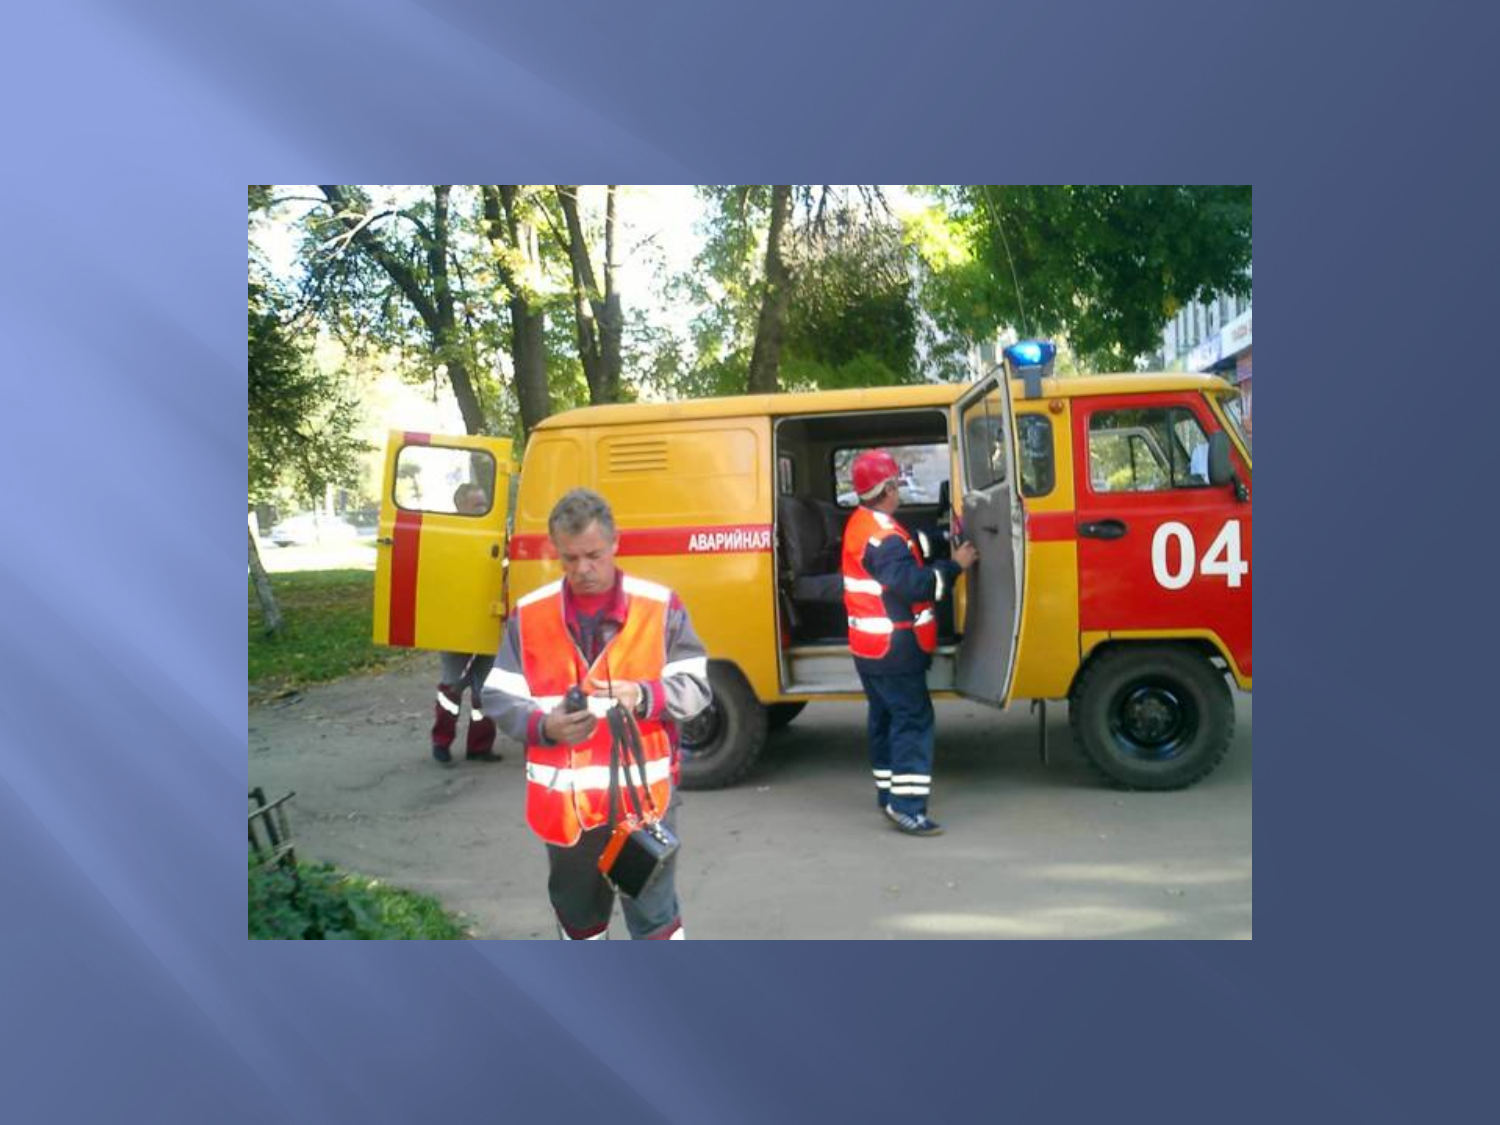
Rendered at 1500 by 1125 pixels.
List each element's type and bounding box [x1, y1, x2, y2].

picture [248, 184, 1252, 941]
